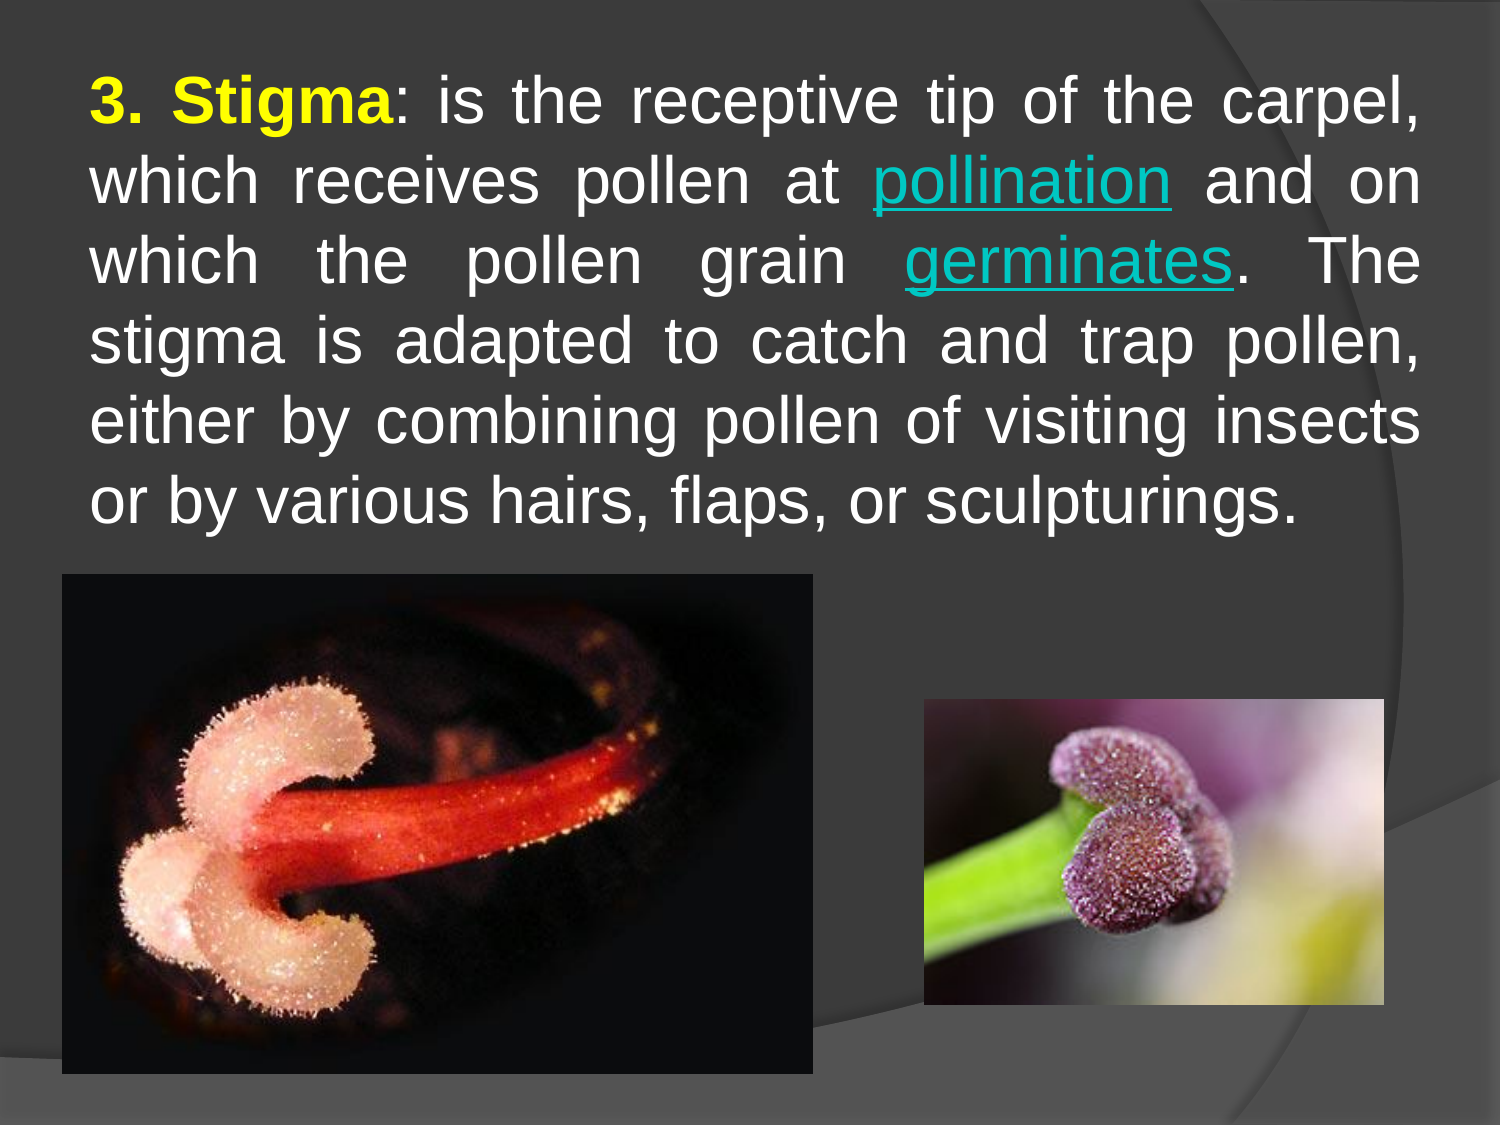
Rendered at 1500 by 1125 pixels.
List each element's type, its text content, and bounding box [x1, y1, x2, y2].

text_box 3. Stigma: is the receptive tip of the carpel, which receives pollen at pollination and on which the pollen grain germinates. The stigma is adapted to catch and trap pollen, either by combining pollen of visiting insects or by various hairs, flaps, or sculpturings. [74, 49, 1438, 545]
picture [62, 574, 813, 1074]
picture [924, 699, 1384, 1005]
